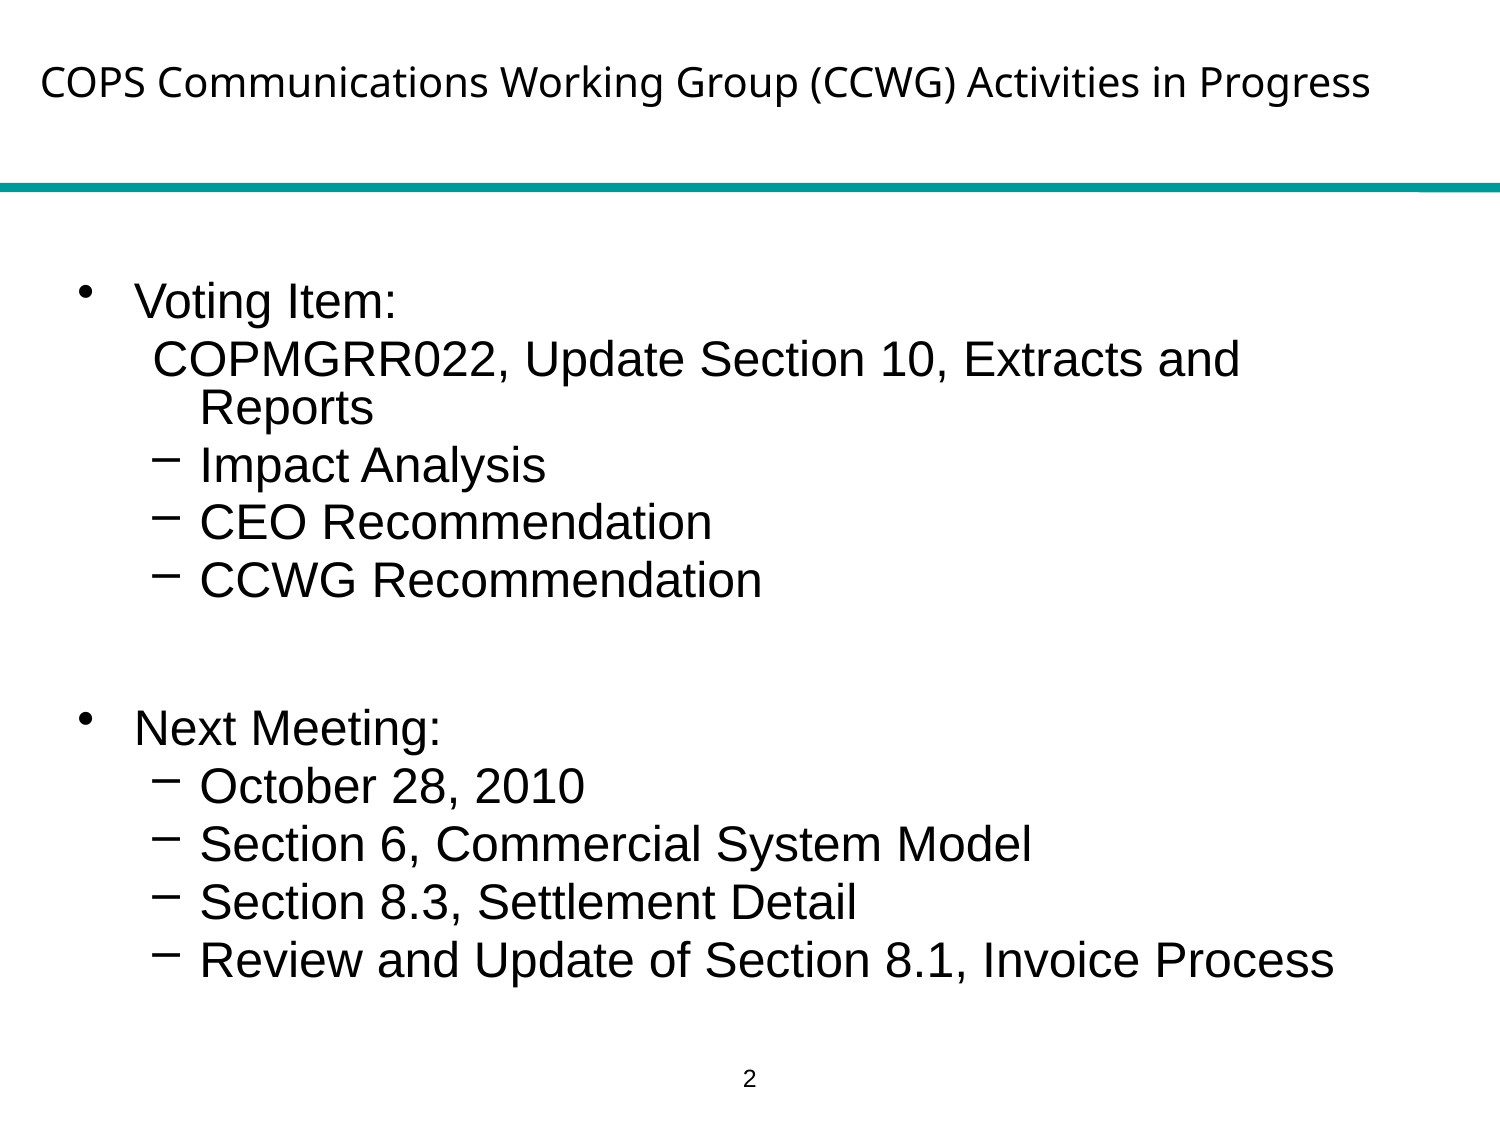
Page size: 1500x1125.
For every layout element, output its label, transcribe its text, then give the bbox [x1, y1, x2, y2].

list Voting Item: COPMGRR022, Update Section 10, Extracts and Reports Impact Analysis CEO Recommendation CCWG Recommendation Next Meeting: October 28, 2010 Section 6, Commercial System Model Section 8.3, Settlement Detail Review and Update of Section 8.1, Invoice Process [62, 212, 1438, 1076]
text_box 2 [512, 1024, 988, 1100]
title COPS Communications Working Group (CCWG) Activities in Progress [24, 24, 1451, 138]
